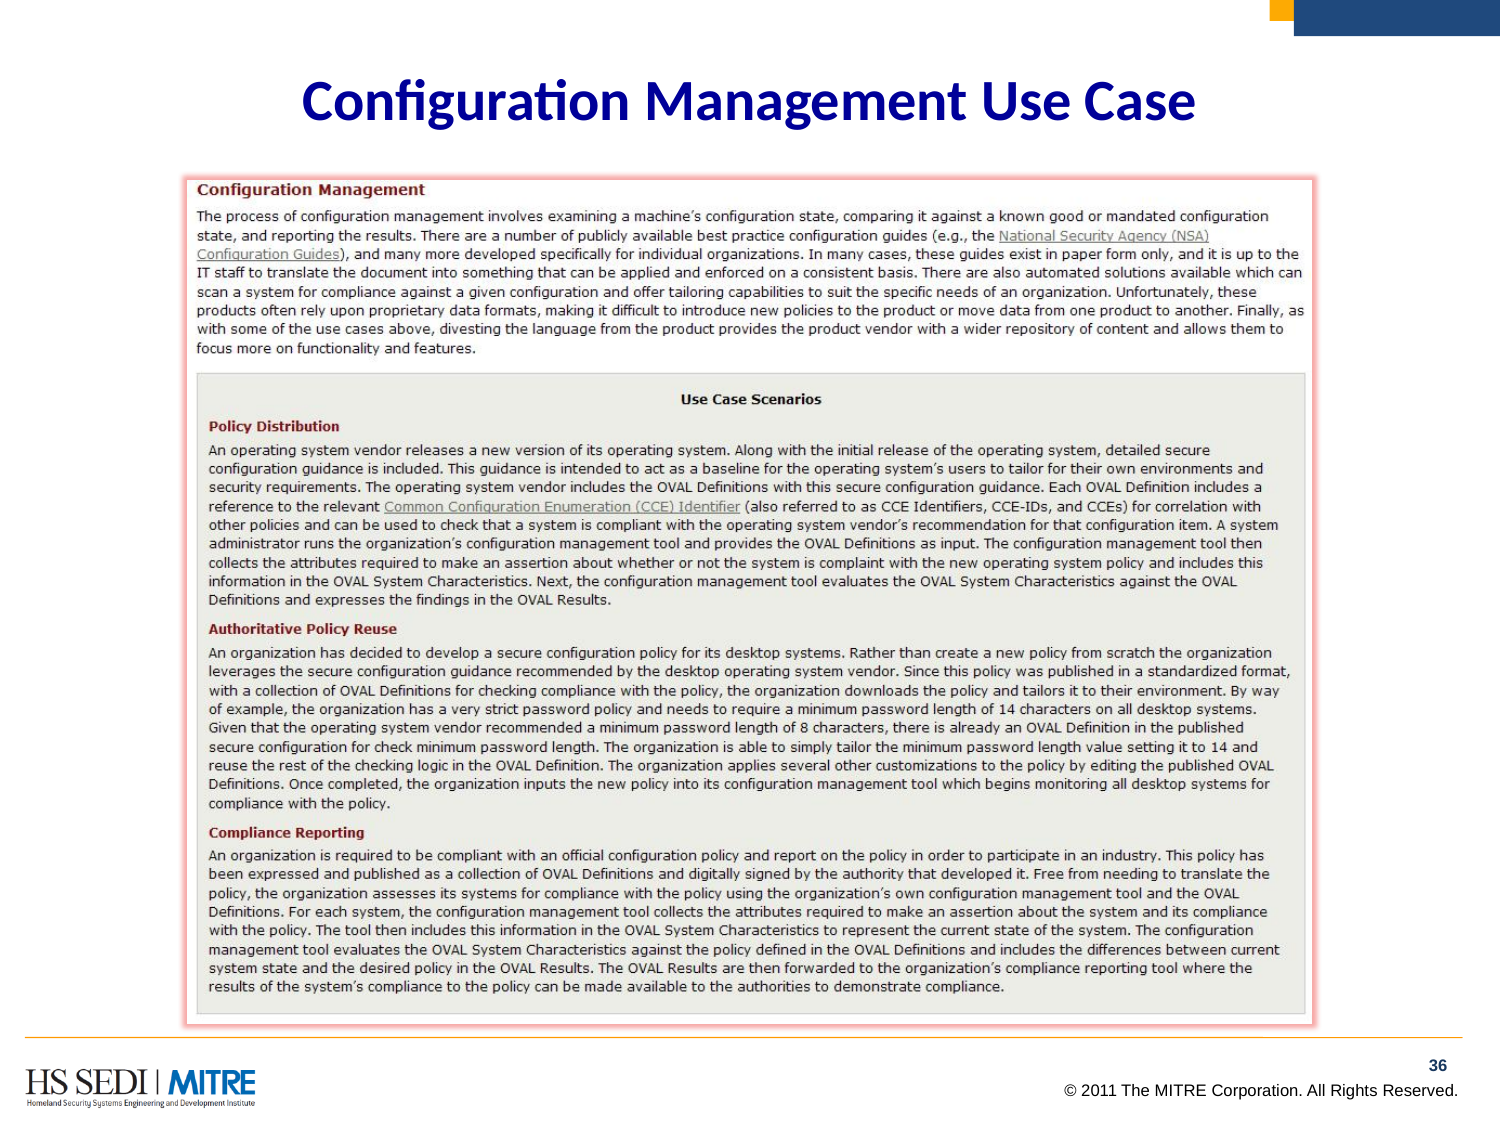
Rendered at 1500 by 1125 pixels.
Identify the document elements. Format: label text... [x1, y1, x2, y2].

title Configuration Management Use Case [43, 62, 1457, 151]
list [187, 180, 1313, 1024]
slide_number 35 [1374, 1049, 1463, 1076]
picture [20, 1058, 271, 1122]
